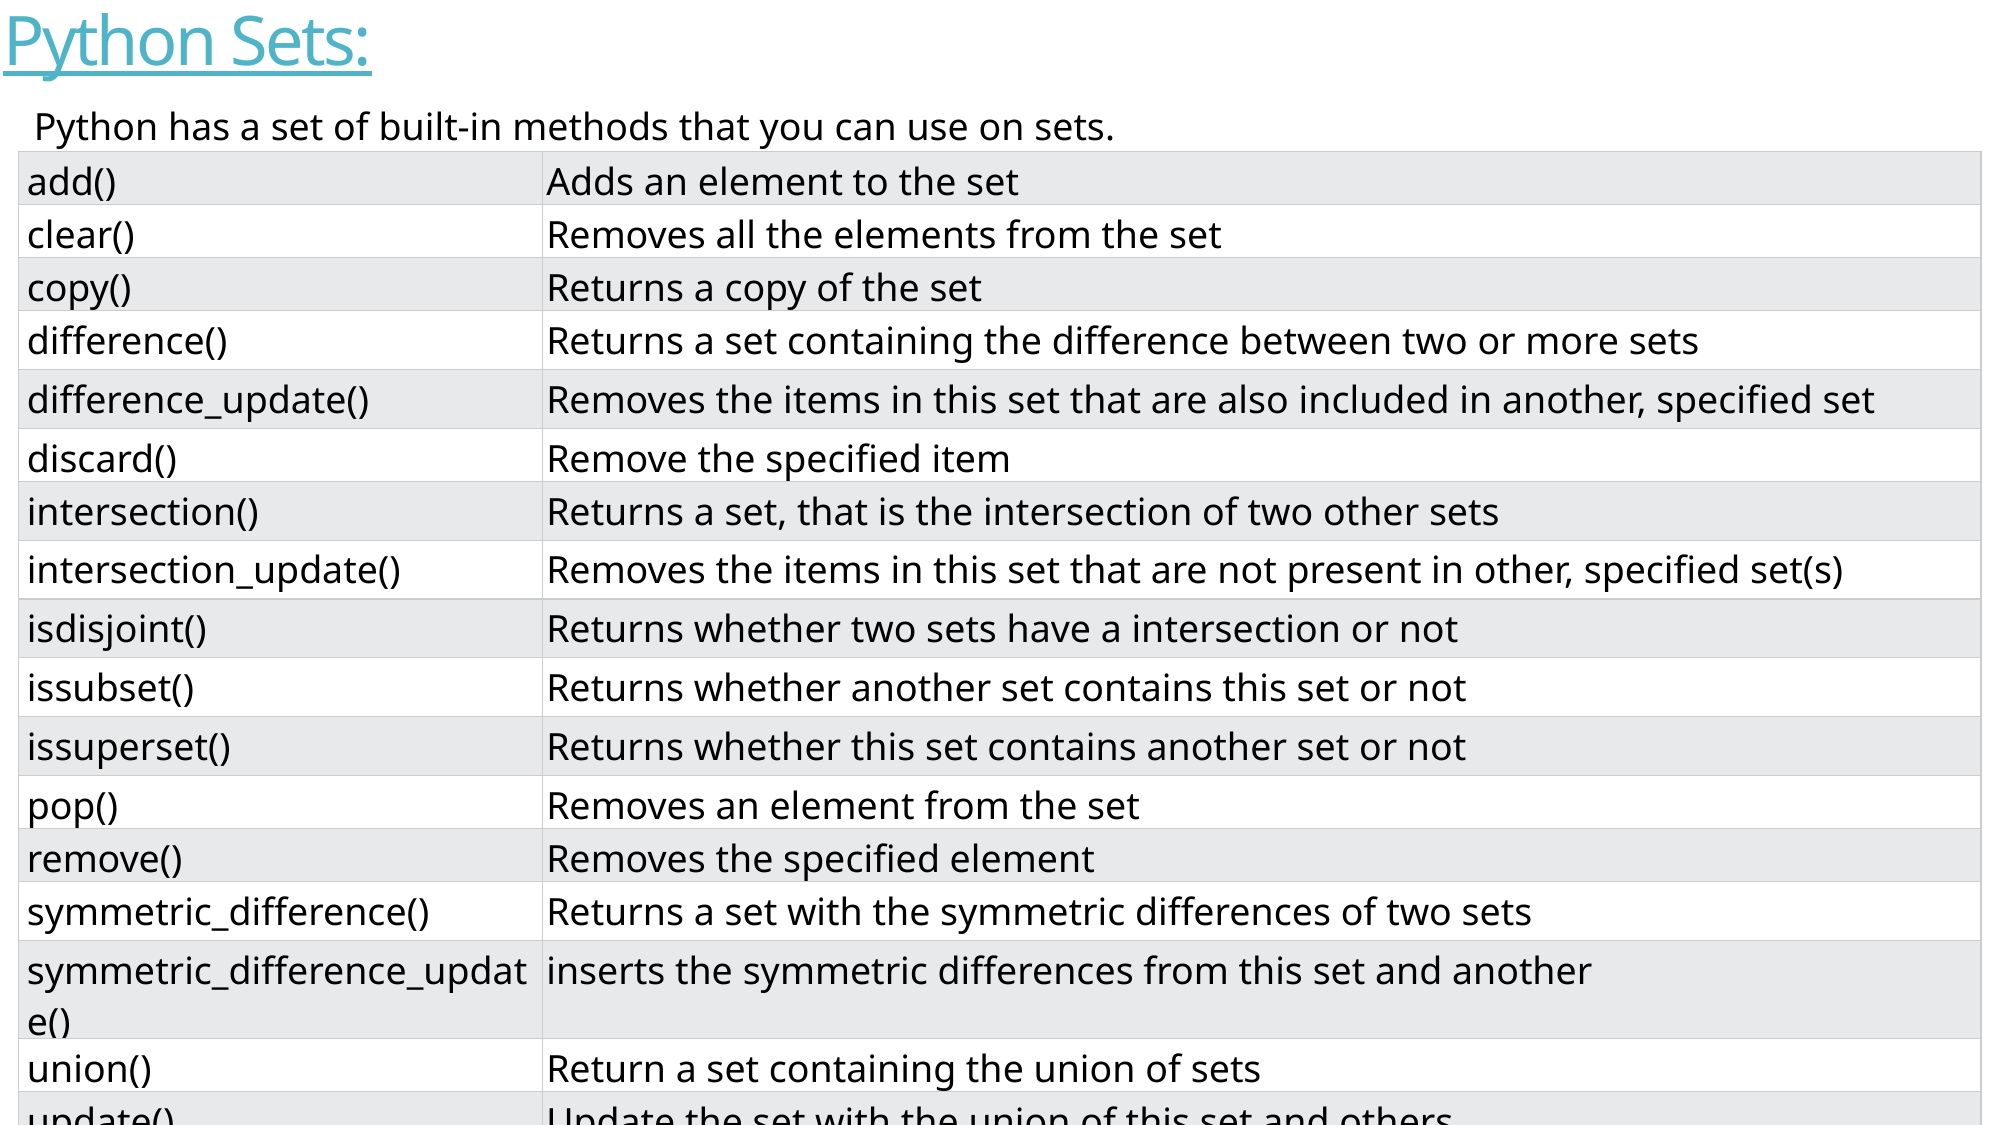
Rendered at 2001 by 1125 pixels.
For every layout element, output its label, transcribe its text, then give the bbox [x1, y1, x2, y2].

table_cell symmetric_difference_update() [19, 941, 542, 1038]
table_cell Returns a copy of the set [543, 258, 1980, 310]
table_cell clear() [19, 205, 542, 257]
table_header add() [19, 152, 542, 204]
table_cell intersection_update() [19, 541, 542, 598]
table_cell intersection() [19, 482, 542, 540]
table_cell Returns a set, that is the intersection of two other sets [543, 482, 1980, 540]
table_cell update() [19, 1092, 542, 1125]
table_cell issubset() [19, 658, 542, 716]
table_cell discard() [19, 429, 542, 481]
table_cell union() [19, 1039, 542, 1091]
table_cell Update the set with the union of this set and others [543, 1092, 1980, 1125]
text_box Python has a set of built-in methods that you can use on sets. [18, 95, 1995, 155]
list [0, 87, 1976, 1091]
table_cell Removes the items in this set that are not present in other, specified set(s) [543, 541, 1980, 598]
table_cell symmetric_difference() [19, 882, 542, 940]
table_cell Returns a set containing the difference between two or more sets [543, 311, 1980, 369]
table_cell difference() [19, 311, 542, 369]
table_cell copy() [19, 258, 542, 310]
table_cell Returns whether two sets have a intersection or not [543, 600, 1980, 657]
table_cell Removes an element from the set [543, 776, 1980, 828]
table_cell inserts the symmetric differences from this set and another [543, 941, 1980, 1038]
table_cell Removes all the elements from the set [543, 205, 1980, 257]
table_cell Removes the items in this set that are also included in another, specified set [543, 370, 1980, 428]
table_cell issuperset() [19, 717, 542, 775]
title Python Sets: [0, 1, 1756, 87]
table_header Adds an element to the set [543, 152, 1980, 204]
table_cell isdisjoint() [19, 600, 542, 657]
table_cell Removes the specified element [543, 829, 1980, 881]
table_cell Returns whether another set contains this set or not [543, 658, 1980, 716]
table_cell pop() [19, 776, 542, 828]
table_cell Returns a set with the symmetric differences of two sets [543, 882, 1980, 940]
table_cell remove() [19, 829, 542, 881]
table_cell Remove the specified item [543, 429, 1980, 481]
table_cell Return a set containing the union of sets [543, 1039, 1980, 1091]
table_cell Returns whether this set contains another set or not [543, 717, 1980, 775]
table_cell difference_update() [19, 370, 542, 428]
